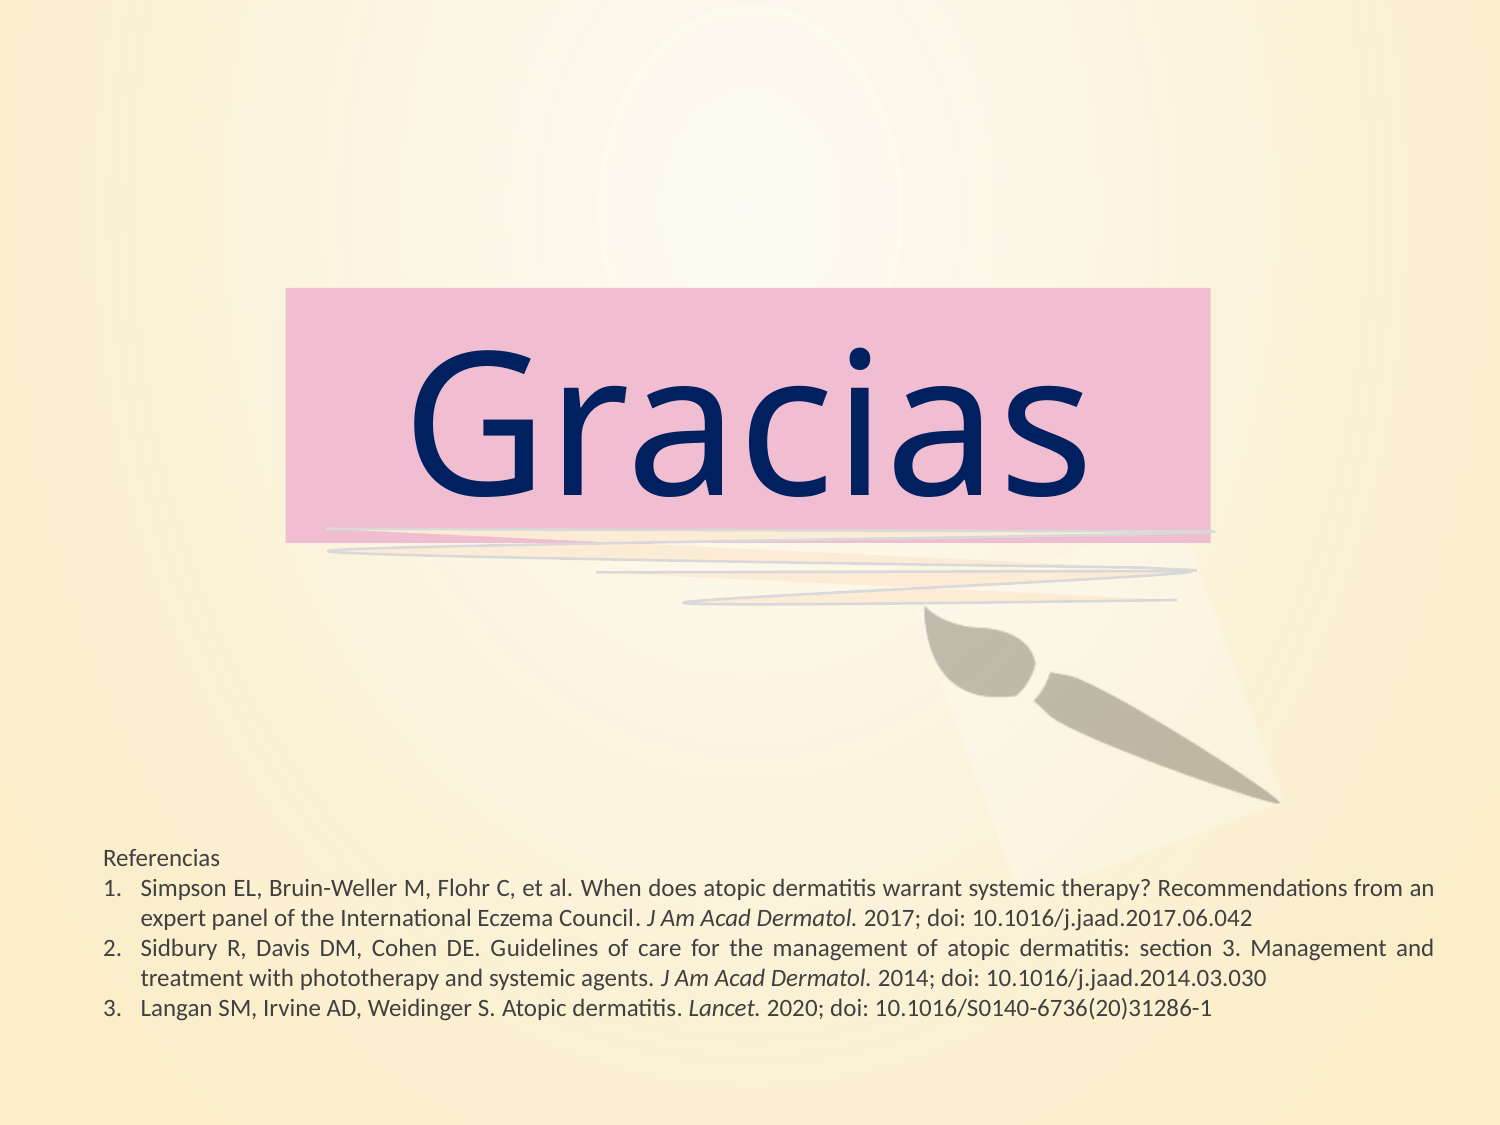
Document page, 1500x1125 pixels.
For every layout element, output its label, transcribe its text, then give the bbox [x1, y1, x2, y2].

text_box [285, 287, 1215, 605]
text_box Referencias Simpson EL, Bruin-Weller M, Flohr C, et al. When does atopic dermatitis warrant systemic therapy? Recommendations from an expert panel of the International Eczema Council. J Am Acad Dermatol. 2017; doi: 10.1016/j.jaad.2017.06.042 Sidbury R, Davis DM, Cohen DE. Guidelines of care for the management of atopic dermatitis: section 3. Management and treatment with phototherapy and systemic agents. J Am Acad Dermatol. 2014; doi: 10.1016/j.jaad.2014.03.030 Langan SM, Irvine AD, Weidinger S. Atopic dermatitis. Lancet. 2020; doi: 10.1016/S0140-6736(20)31286-1 [88, 834, 1452, 1029]
picture [948, 560, 1256, 848]
